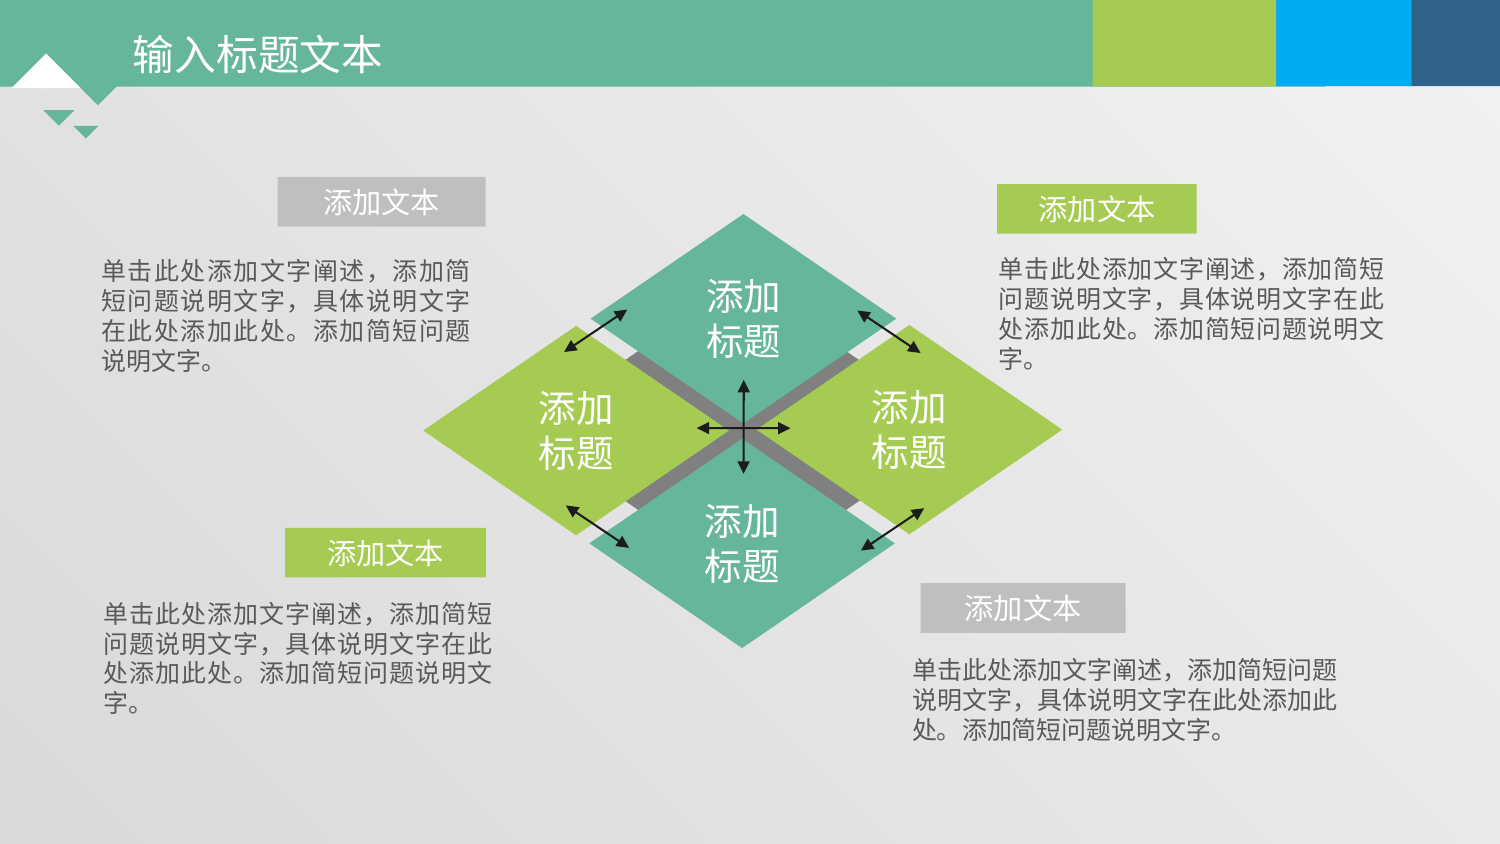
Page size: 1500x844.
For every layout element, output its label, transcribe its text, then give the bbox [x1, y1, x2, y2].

text_box 单击此处添加文字阐述，添加简短问题说明文字，具体说明文字在此处添加此处。添加简短问题说明文字。 [86, 248, 486, 383]
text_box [590, 213, 897, 308]
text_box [563, 309, 925, 551]
text_box 单击此处添加文字阐述，添加简短问题说明文字，具体说明文字在此处添加此处。添加简短问题说明文字。 [984, 246, 1400, 381]
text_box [422, 325, 558, 536]
text_box 添加文本 [285, 527, 486, 578]
text_box 单击此处添加文字阐述，添加简短问题说明文字，具体说明文字在此处添加此处。添加简短问题说明文字。 [897, 647, 1353, 753]
text_box 添加文本 [277, 176, 486, 227]
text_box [588, 560, 896, 649]
text_box 添加文本 [920, 583, 1126, 633]
text_box 单击此处添加文字阐述，添加简短问题说明文字，具体说明文字在此处添加此处。添加简短问题说明文字。 [88, 590, 508, 726]
text_box 添加文本 [997, 184, 1197, 234]
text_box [929, 324, 1063, 535]
